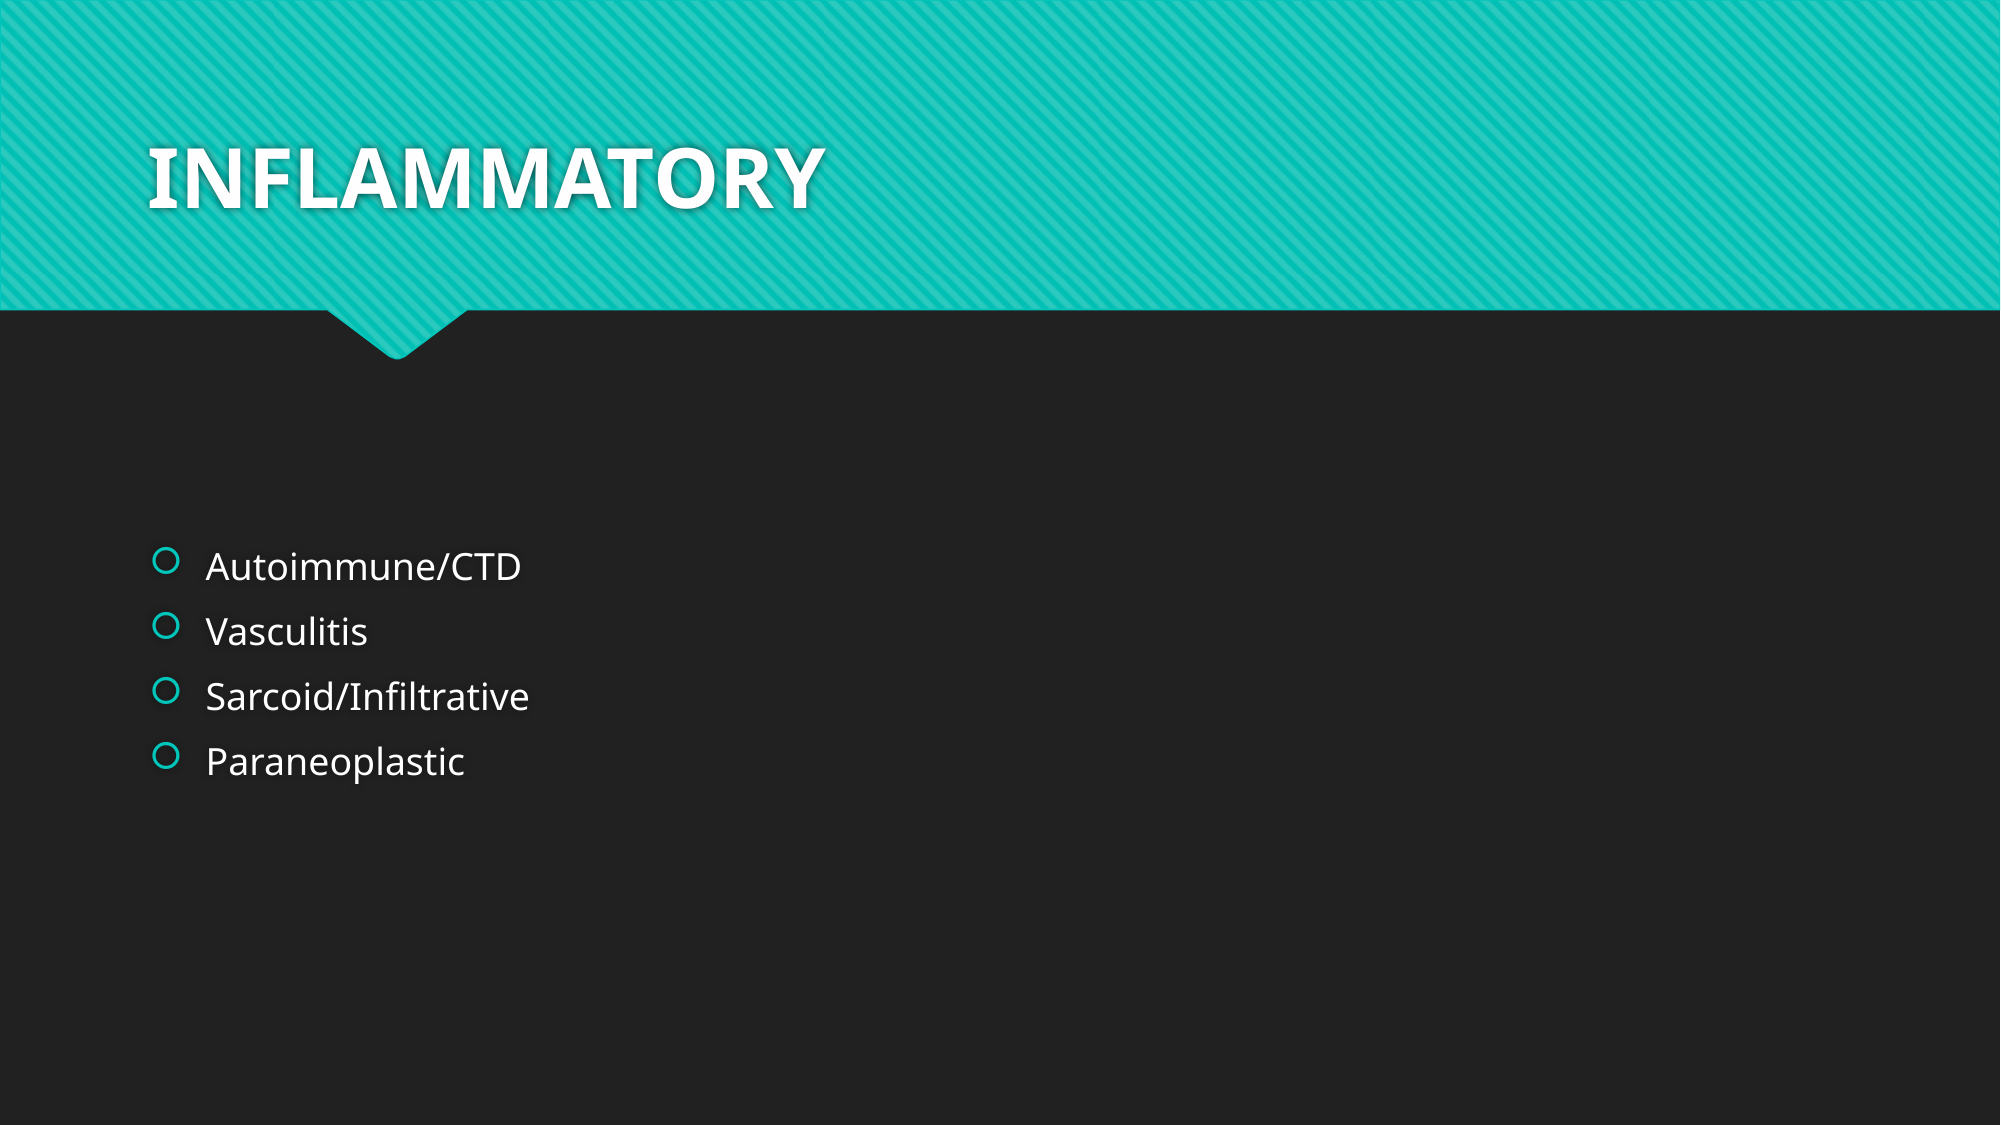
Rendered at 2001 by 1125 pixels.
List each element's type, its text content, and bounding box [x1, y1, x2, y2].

list Autoimmune/CTD Vasculitis Sarcoid/Infiltrative Paraneoplastic [134, 364, 1866, 962]
title INFLAMMATORY [132, 73, 1868, 233]
